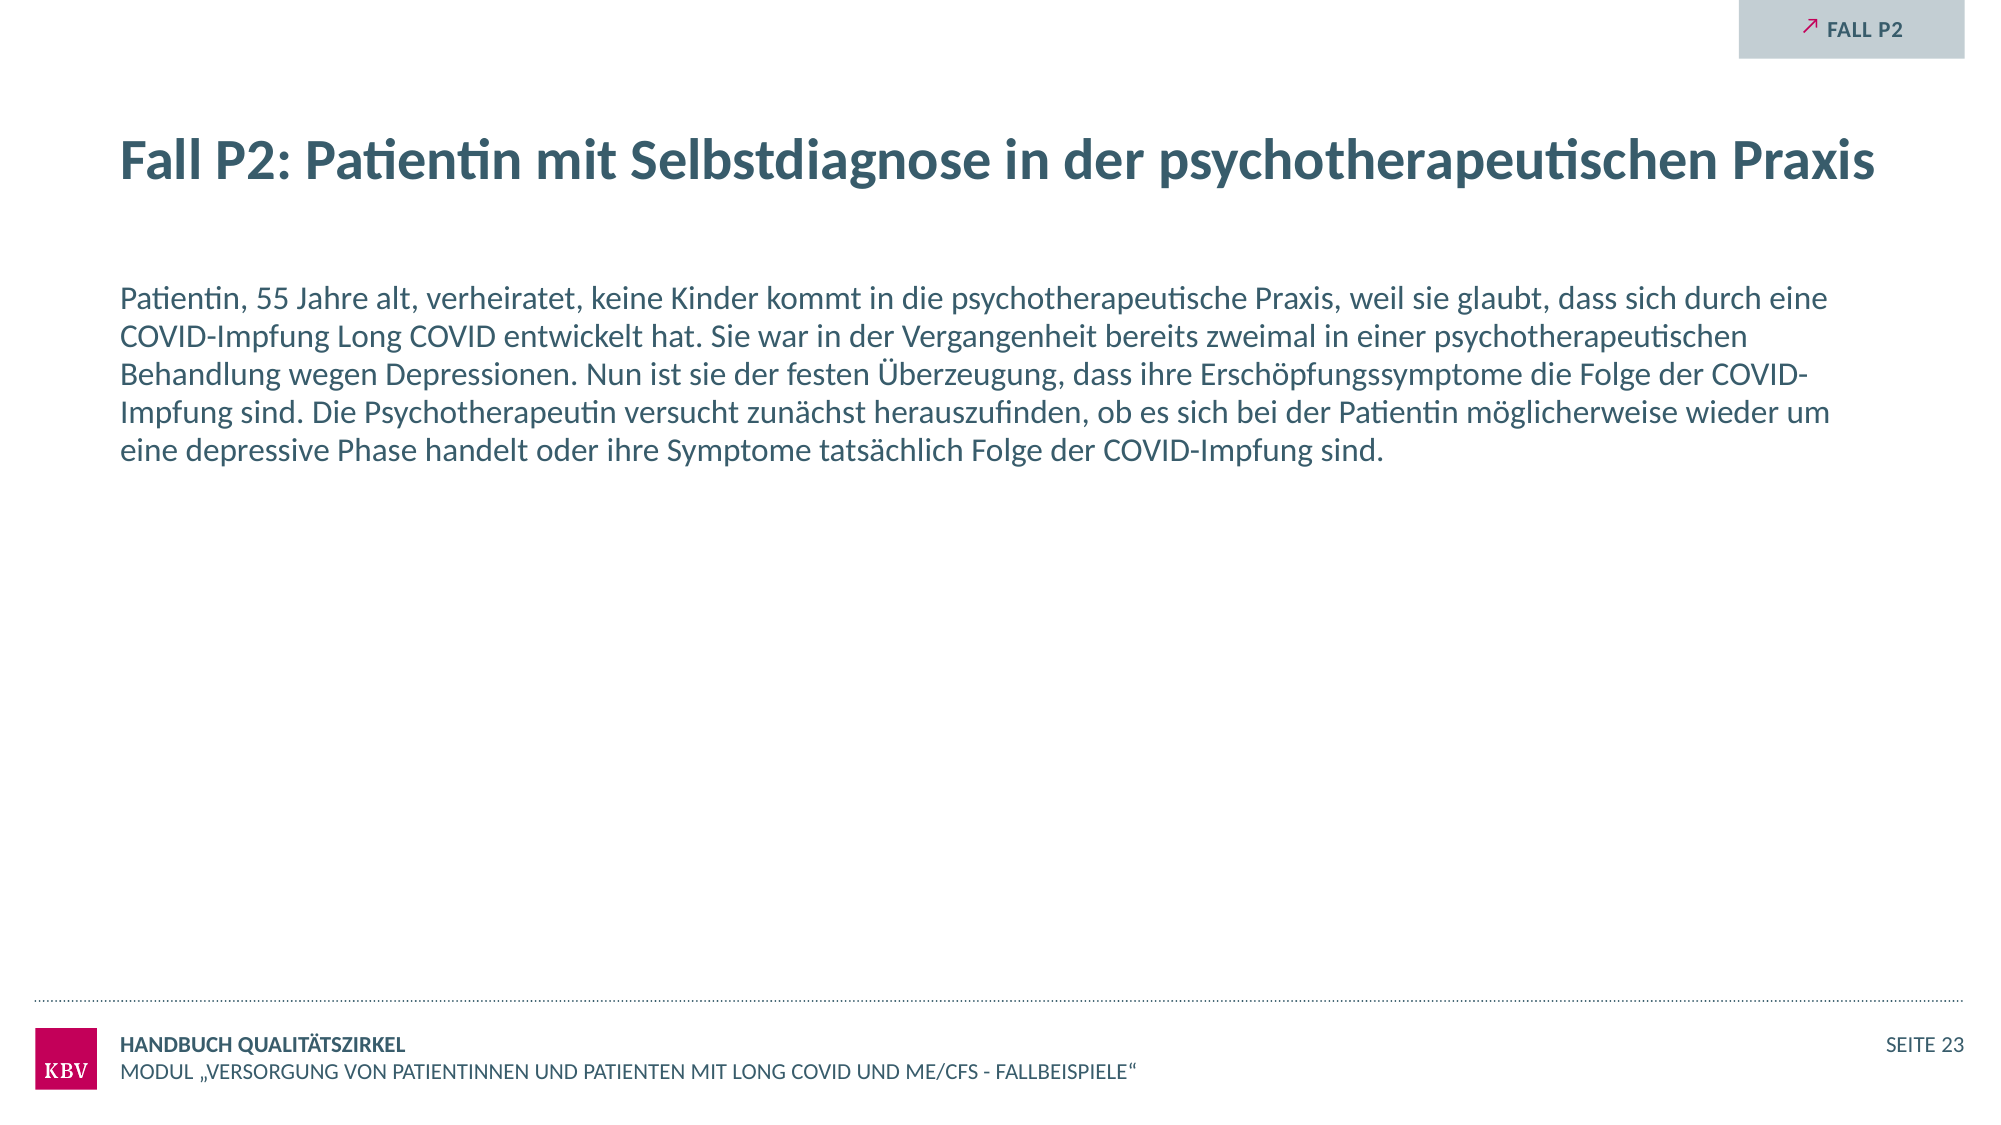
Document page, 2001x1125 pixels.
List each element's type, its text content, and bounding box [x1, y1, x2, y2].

list Patientin, 55 Jahre alt, verheiratet, keine Kinder kommt in die psychotherapeutische Praxis, weil sie glaubt, dass sich durch eine COVID-Impfung Long COVID entwickelt hat. Sie war in der Vergangenheit bereits zweimal in einer psychotherapeutischen Behandlung wegen Depressionen. Nun ist sie der festen Überzeugung, dass ihre Erschöpfungssymptome die Folge der COVID-Impfung sind. Die Psychotherapeutin versucht zunächst herauszufinden, ob es sich bei der Patientin möglicherweise wieder um eine depressive Phase handelt oder ihre Symptome tatsächlich Folge der COVID-Impfung sind. [120, 279, 1880, 987]
title Fall P2: Patientin mit Selbstdiagnose in der psychotherapeutischen Praxis [120, 129, 1880, 201]
slide_number Modul „Versorgung von Patientinnen und Patienten mit Long COVID und ME/CFS - Fallbeispiele“ [120, 1057, 1668, 1084]
list Fall P2 [1738, 0, 1965, 59]
slide_number Seite 23 [1787, 1030, 1965, 1057]
footer Handbuch Qualitätszirkel [120, 1030, 1668, 1057]
